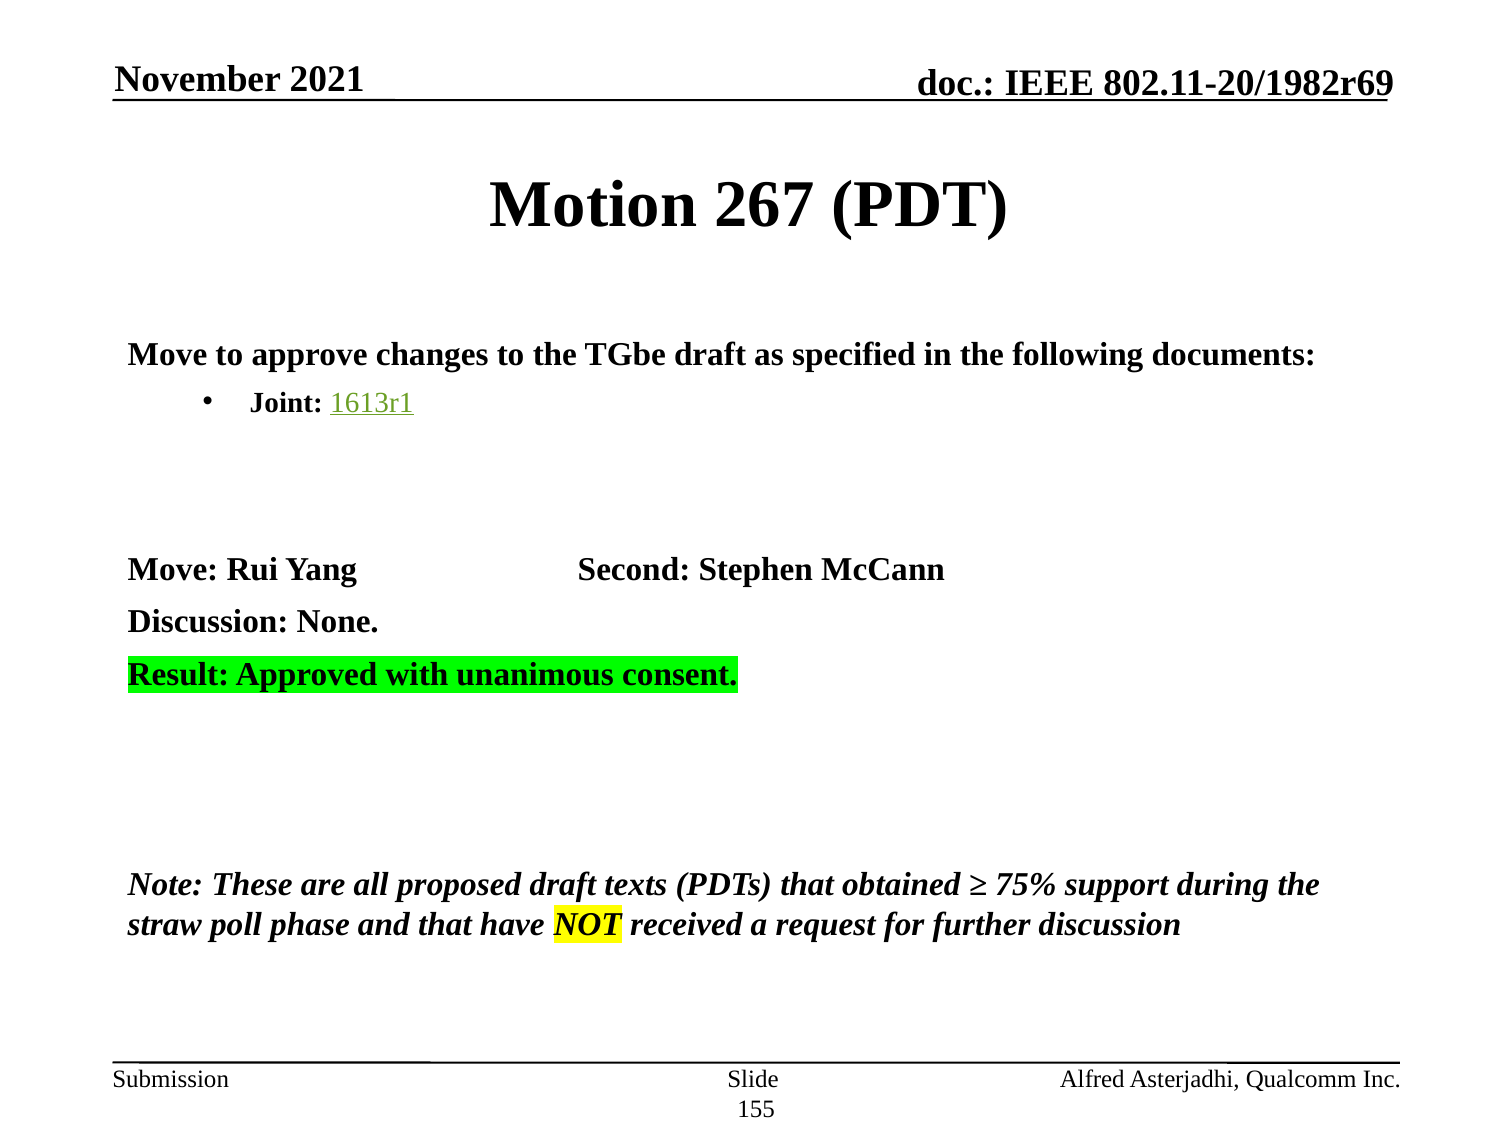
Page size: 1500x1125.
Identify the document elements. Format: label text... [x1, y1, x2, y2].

slide_number Slide 155 [712, 1061, 800, 1123]
title Motion 267 (PDT) [112, 112, 1388, 288]
list Move to approve changes to the TGbe draft as specified in the following documents: Joint: 1613r1 Move: Rui Yang Second: Stephen McCann Discussion: None. Result: Approved with unanimous consent. Note: These are all proposed draft texts (PDTs) that obtained ≥ 75% support during the straw poll phase and that have NOT received a request for further discussion [112, 324, 1388, 1063]
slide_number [114, 54, 423, 100]
footer Alfred Asterjadhi, Qualcomm Inc. [878, 1061, 1402, 1093]
